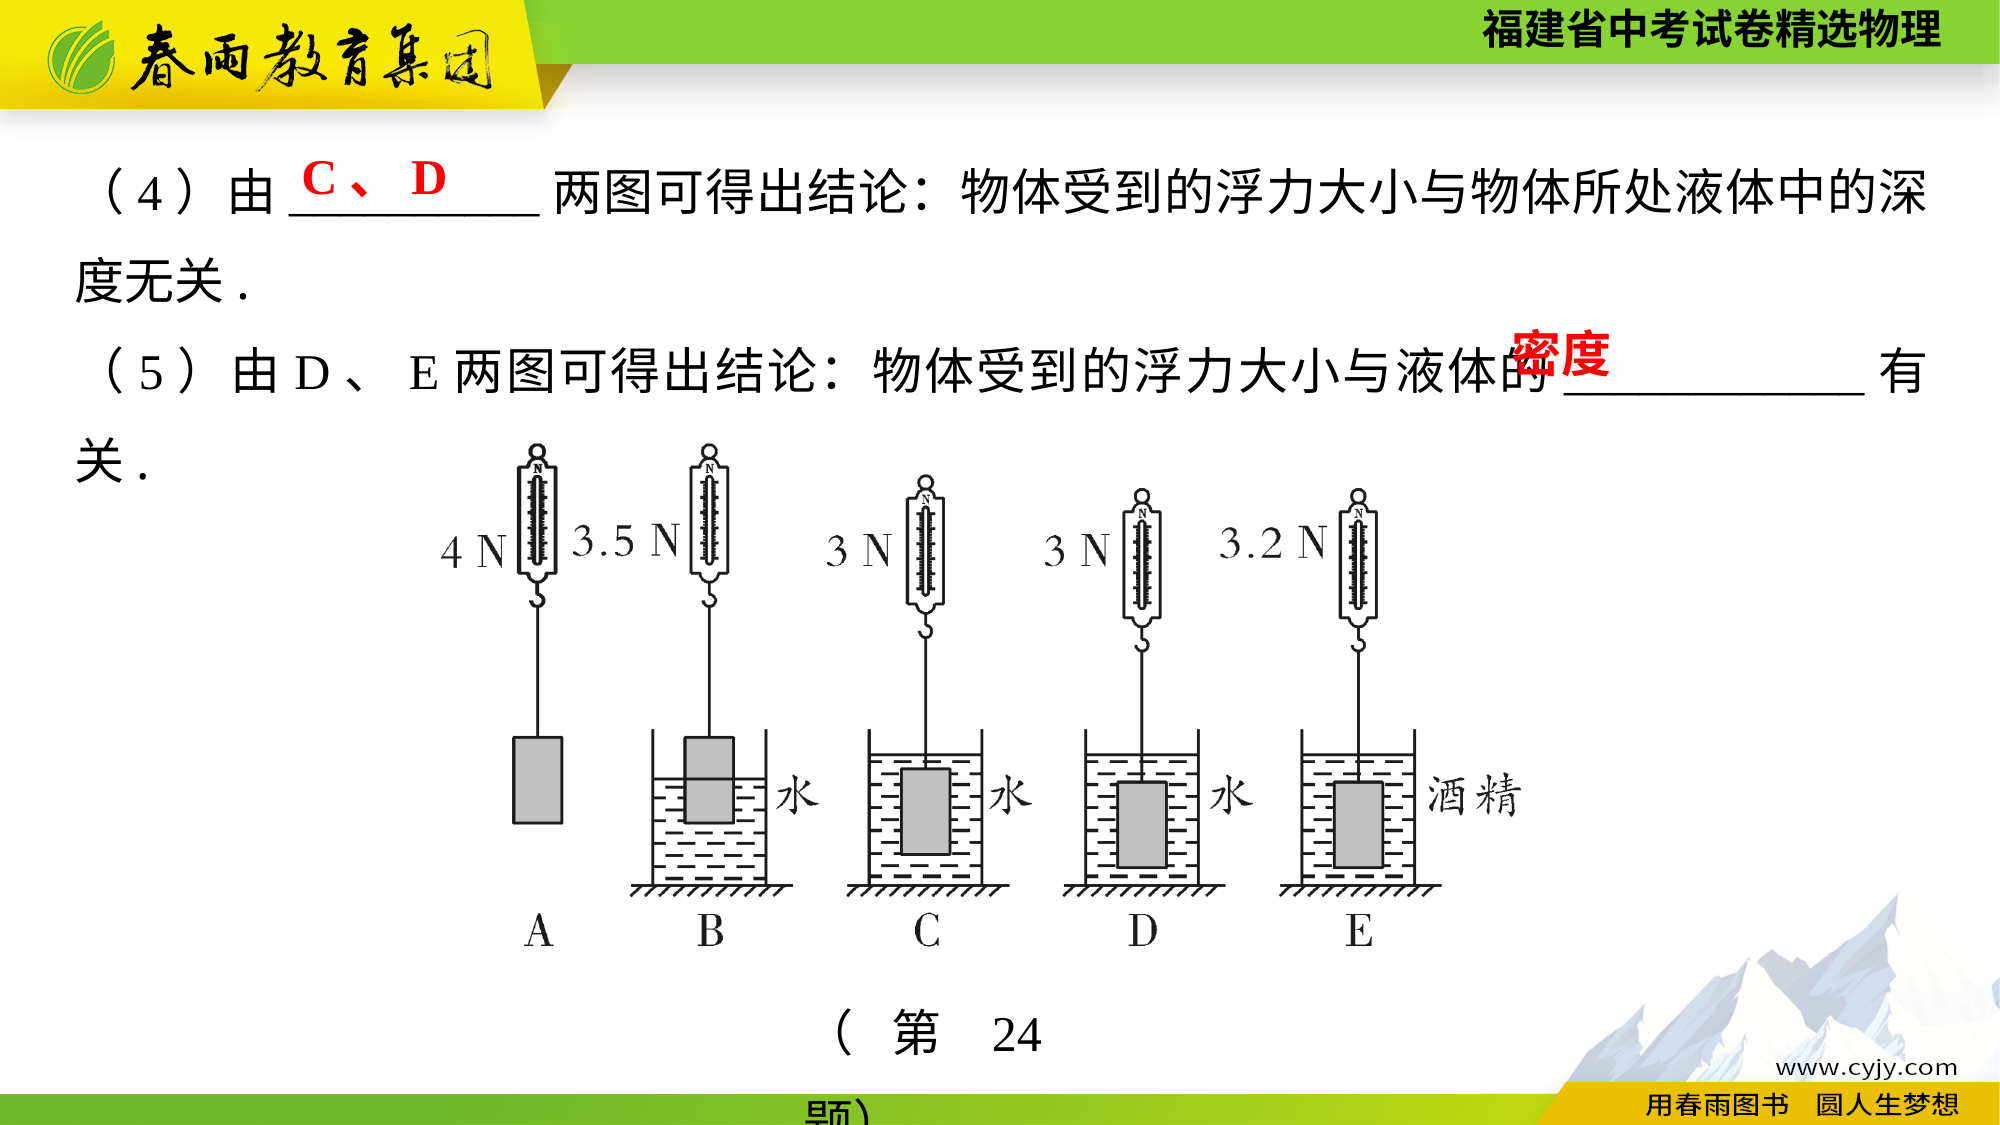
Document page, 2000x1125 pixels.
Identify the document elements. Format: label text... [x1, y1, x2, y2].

text_box 密度 [1496, 315, 1627, 390]
text_box C、D [286, 137, 525, 212]
list （4）由__________两图可得出结论：物体受到的浮力大小与物体所处液体中的深度无关. （5）由D、E两图可得出结论：物体受到的浮力大小与液体的____________有关. [59, 122, 1944, 411]
picture [0, 0, 2000, 1125]
text_box （第24题） [788, 965, 1069, 1070]
